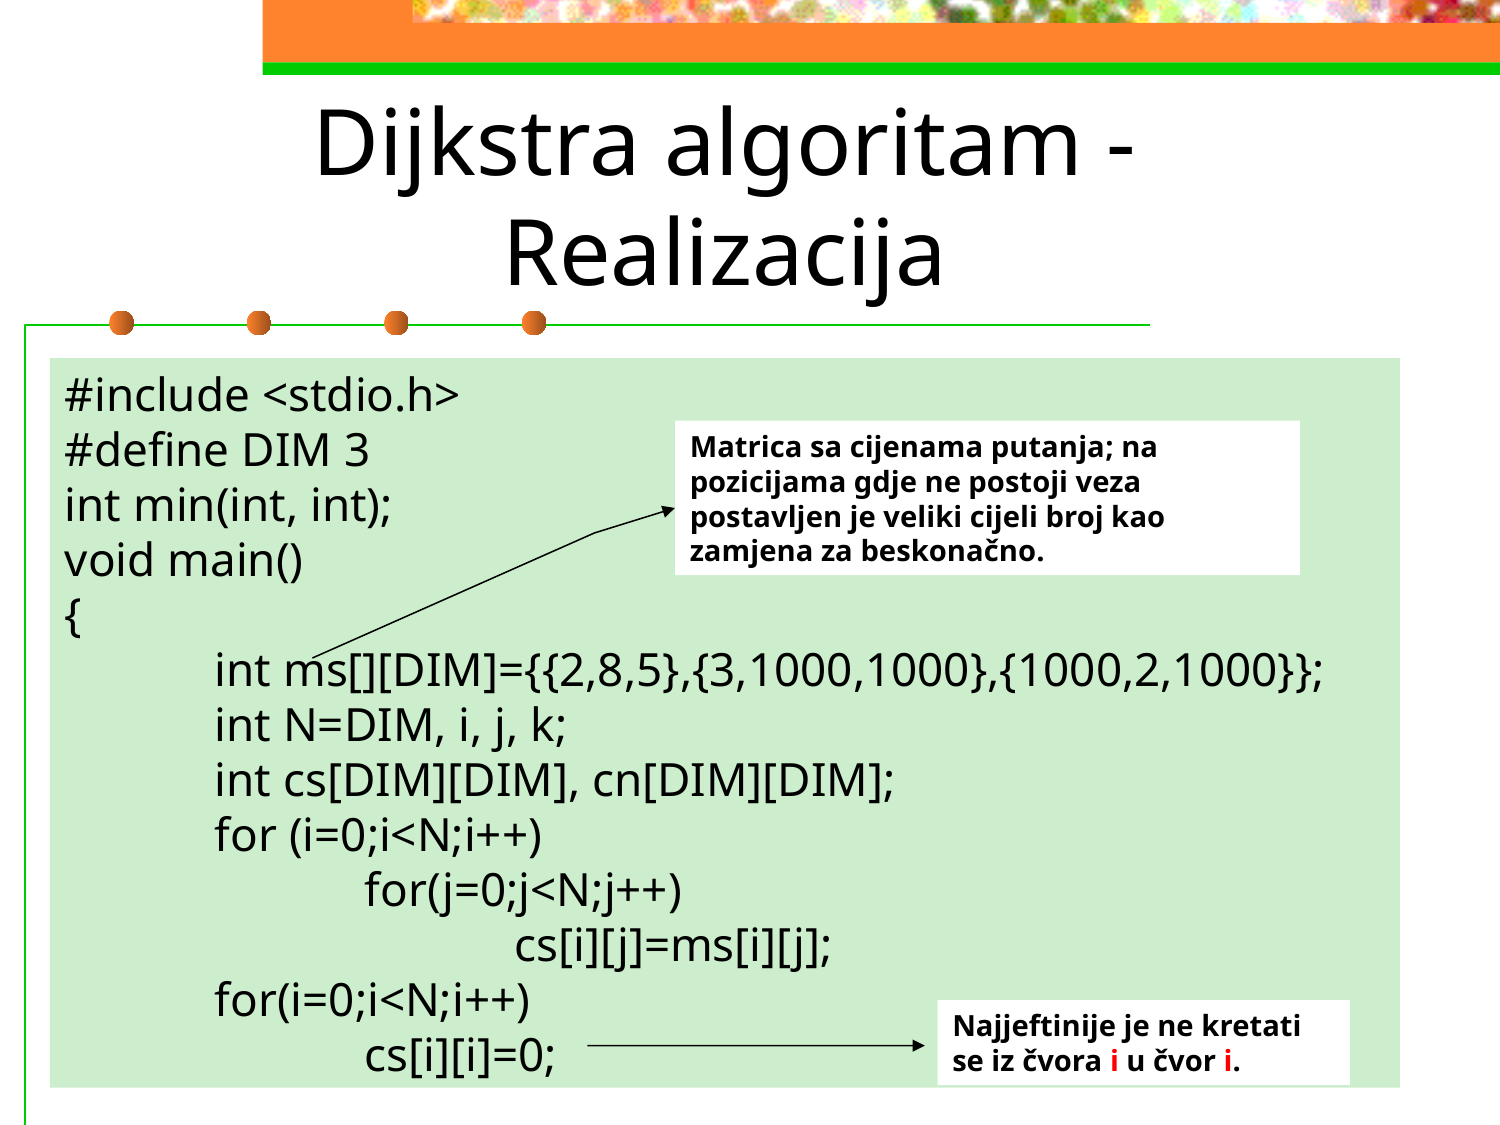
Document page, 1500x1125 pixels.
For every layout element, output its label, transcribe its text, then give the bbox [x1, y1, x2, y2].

text_box Najjeftinije je ne kretati se iz čvora i u čvor i. [937, 1000, 1350, 1085]
text_box #include <stdio.h> #define DIM 3 int min(int, int); void main() { int ms[][DIM]={{2,8,5},{3,1000,1000},{1000,2,1000}}; int N=DIM, i, j, k; int cs[DIM][DIM], cn[DIM][DIM]; for (i=0;i<N;i++) for(j=0;j<N;j++) cs[i][j]=ms[i][j]; for(i=0;i<N;i++) cs[i][i]=0; [49, 358, 1400, 1088]
title Dijkstra algoritam - Realizacija [87, 99, 1363, 288]
text_box [312, 505, 675, 659]
text_box [587, 1039, 925, 1052]
text_box Matrica sa cijenama putanja; na pozicijama gdje ne postoji veza postavljen je veliki cijeli broj kao zamjena za beskonačno. [675, 420, 1300, 576]
picture [412, 0, 1500, 23]
